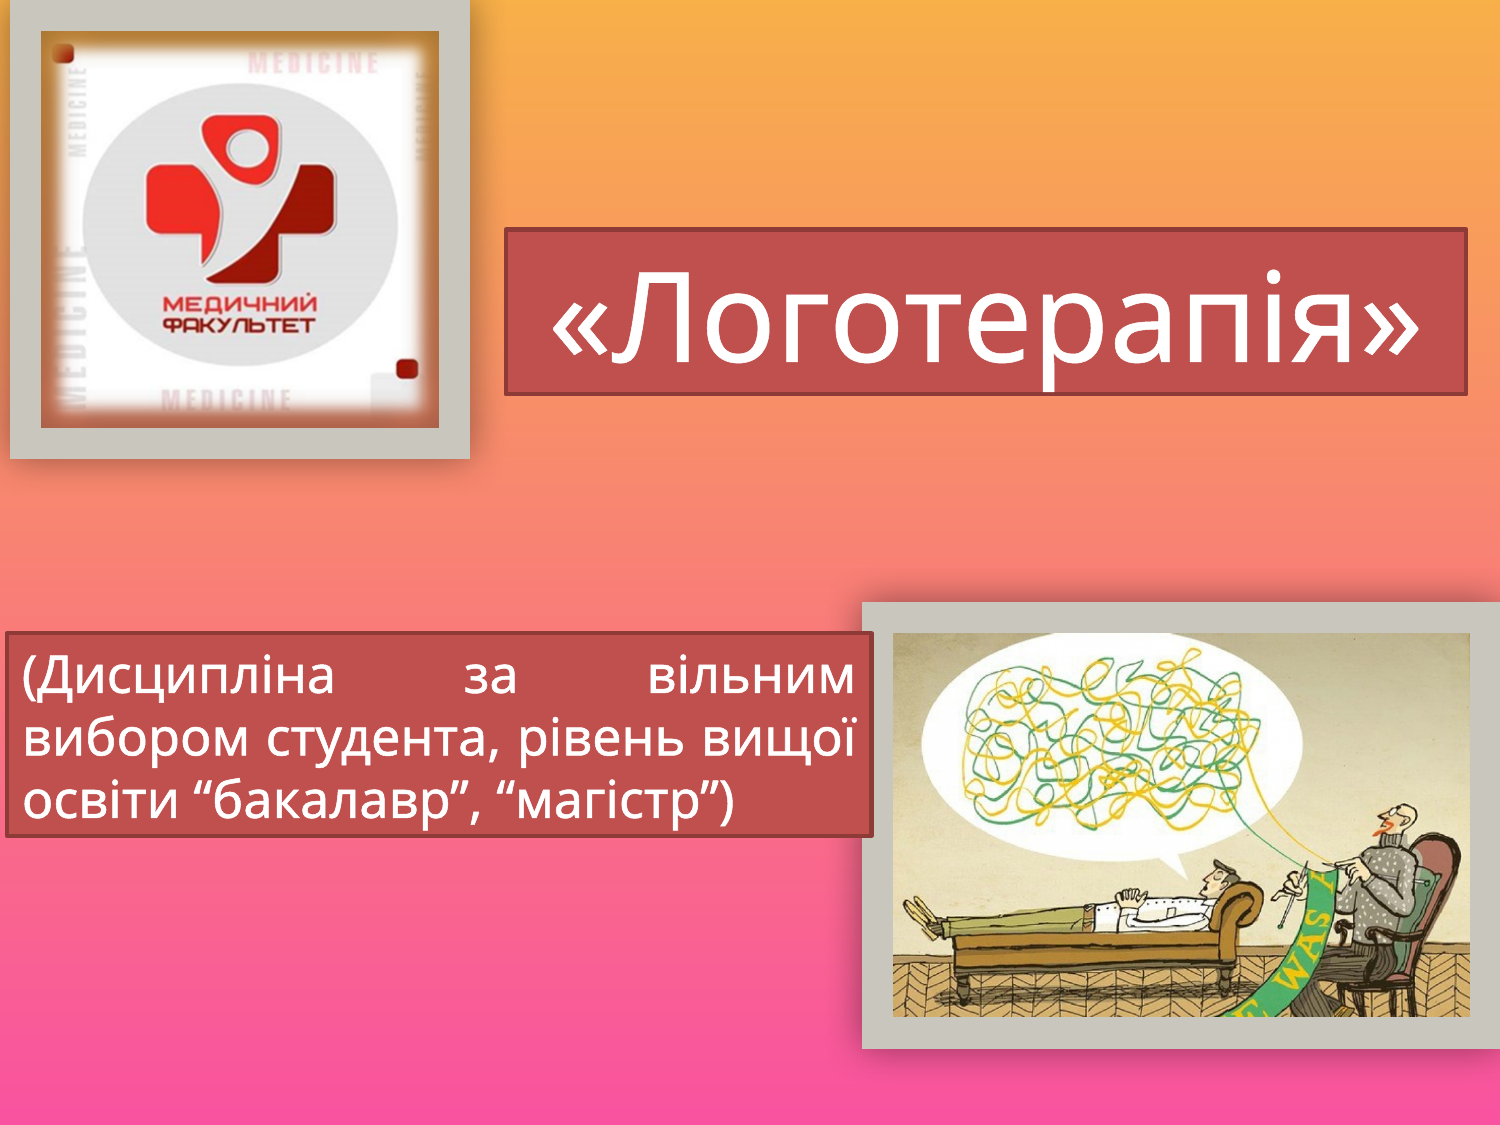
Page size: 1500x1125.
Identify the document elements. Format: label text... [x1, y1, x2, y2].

picture [40, 30, 440, 429]
text_box (Дисципліна за вільним вибором студента, рівень вищої освіти “бакалавр”, “магістр”) [5, 631, 874, 838]
text_box «Логотерапія» [504, 227, 1468, 396]
picture [893, 633, 1470, 1018]
